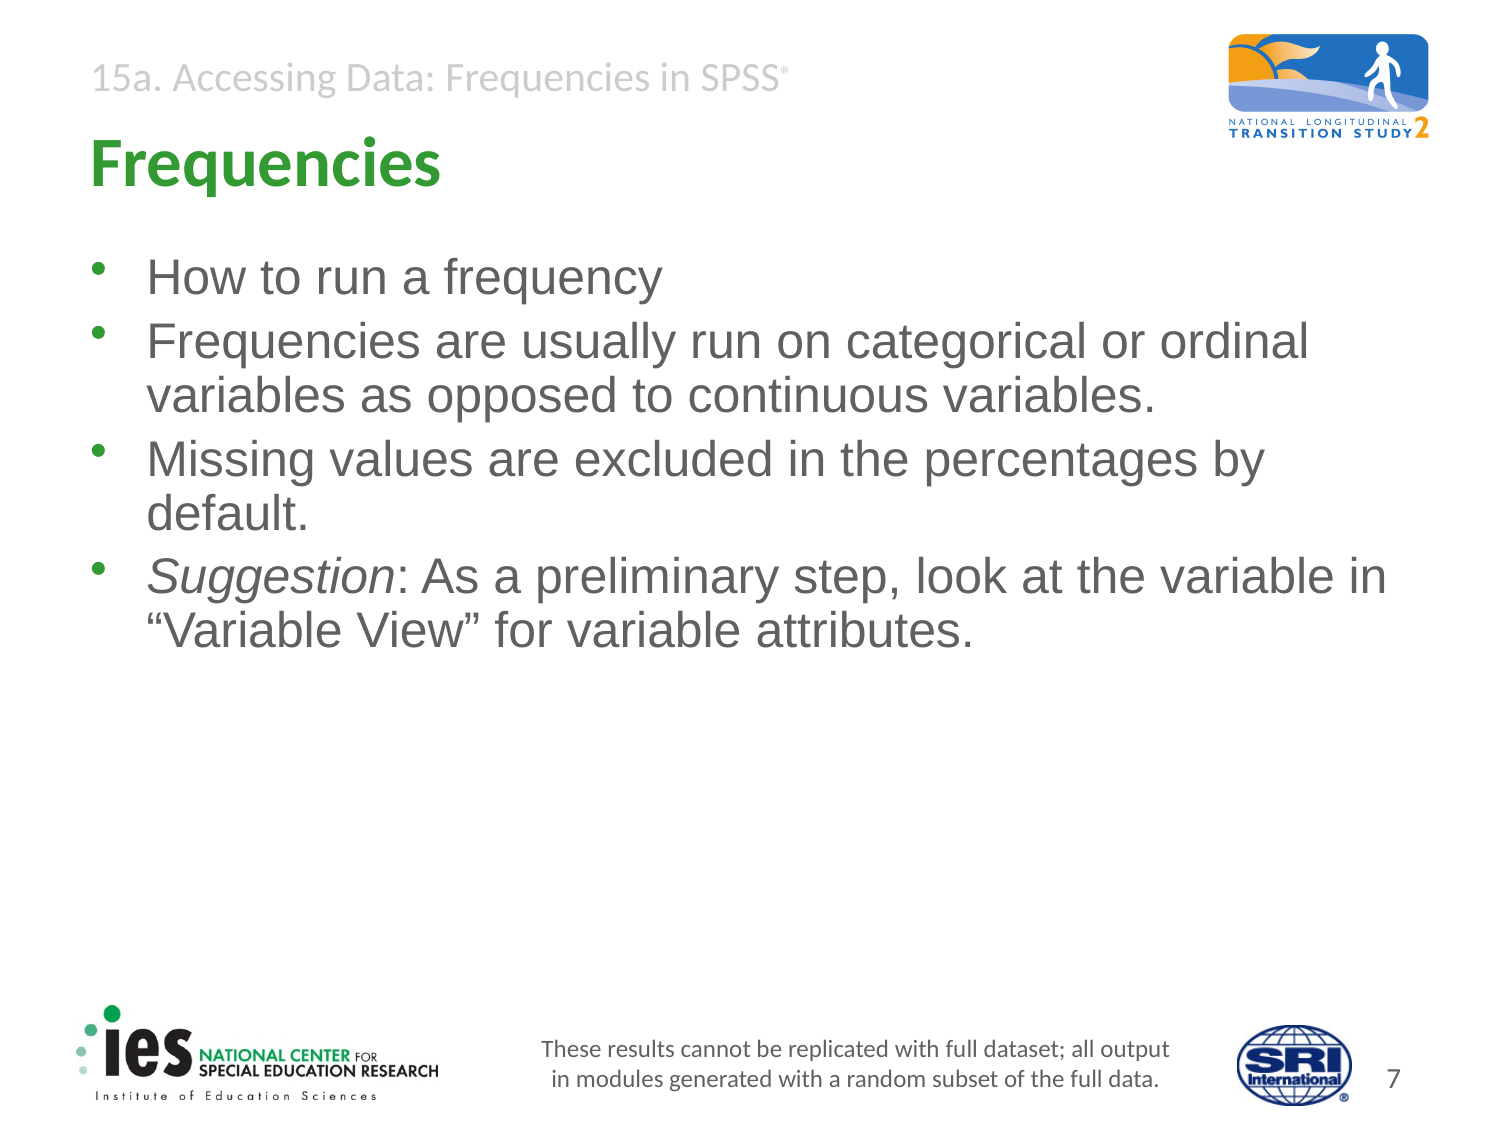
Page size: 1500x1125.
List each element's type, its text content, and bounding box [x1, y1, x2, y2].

picture [76, 1005, 438, 1100]
title Frequencies [74, 90, 1426, 226]
list How to run a frequency Frequencies are usually run on categorical or ordinal variables as opposed to continuous variables. Missing values are excluded in the percentages by default. Suggestion: As a preliminary step, look at the variable in “Variable View” for variable attributes. [74, 243, 1426, 987]
footer These results cannot be replicated with full dataset; all output in modules generated with a random subset of the full data. [437, 1024, 1276, 1104]
picture [1237, 1025, 1352, 1106]
slide_number 6 [1312, 1051, 1417, 1125]
